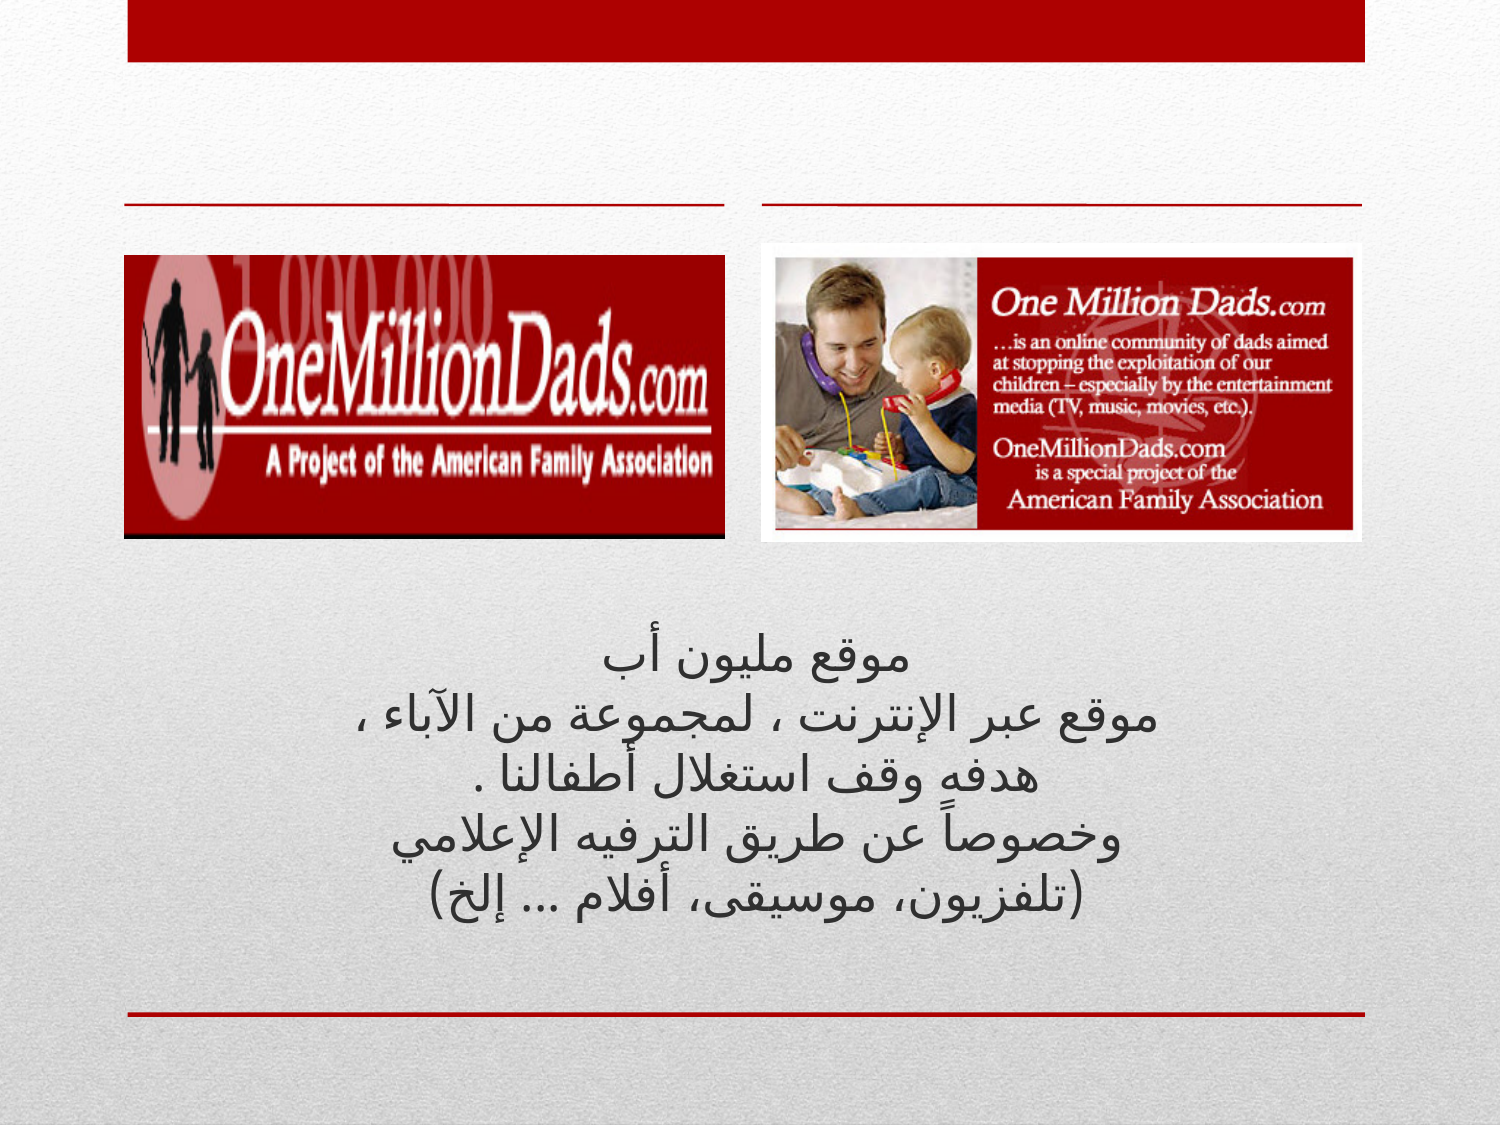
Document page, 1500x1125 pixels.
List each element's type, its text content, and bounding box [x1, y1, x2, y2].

list موقع مليون أب موقع عبر الإنترنت ، لمجموعة من الآباء ، هدفه وقف استغلال أطفالنا . وخصوصاً عن طريق الترفيه الإعلامي (تلفزيون، موسيقى، أفلام ... إلخ) [315, 633, 1199, 929]
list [761, 242, 1363, 543]
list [123, 254, 726, 540]
